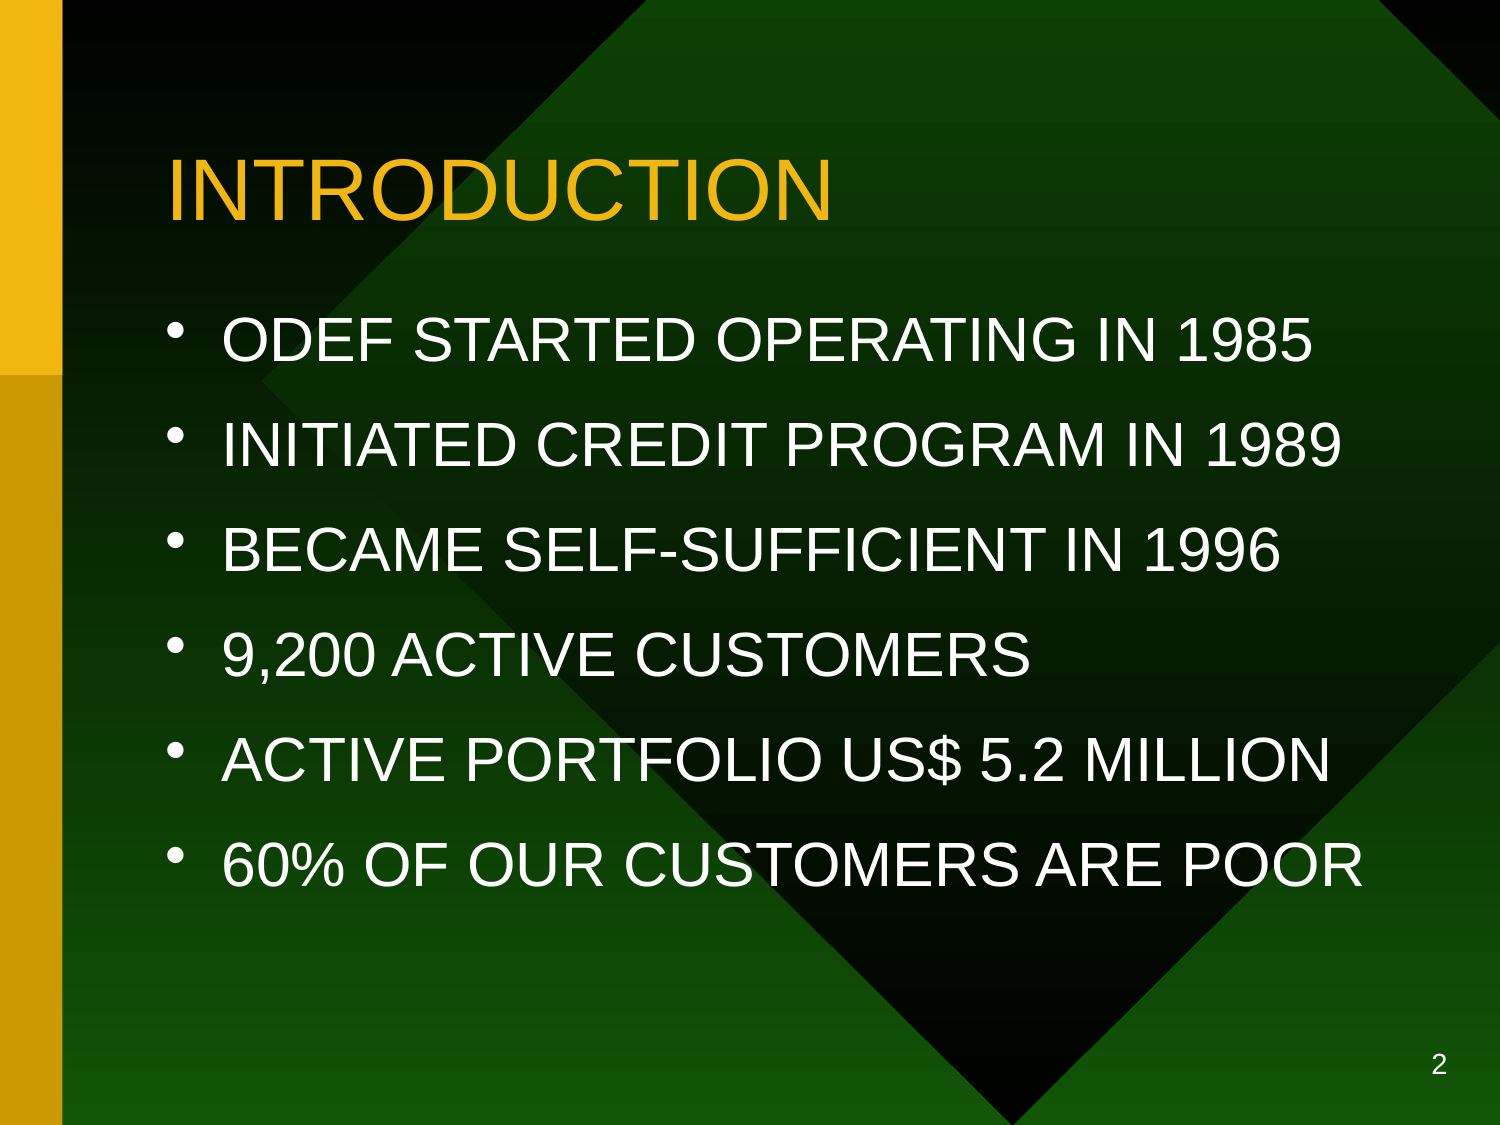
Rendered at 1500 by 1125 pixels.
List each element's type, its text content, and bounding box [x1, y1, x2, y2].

list ODEF STARTED OPERATING IN 1985 INITIATED CREDIT PROGRAM IN 1989 BECAME SELF-SUFFICIENT IN 1996 9,200 ACTIVE CUSTOMERS ACTIVE PORTFOLIO US$ 5.2 MILLION 60% OF OUR CUSTOMERS ARE POOR [149, 299, 1388, 976]
slide_number 2 [1087, 1049, 1463, 1088]
title INTRODUCTION [149, 99, 1388, 288]
